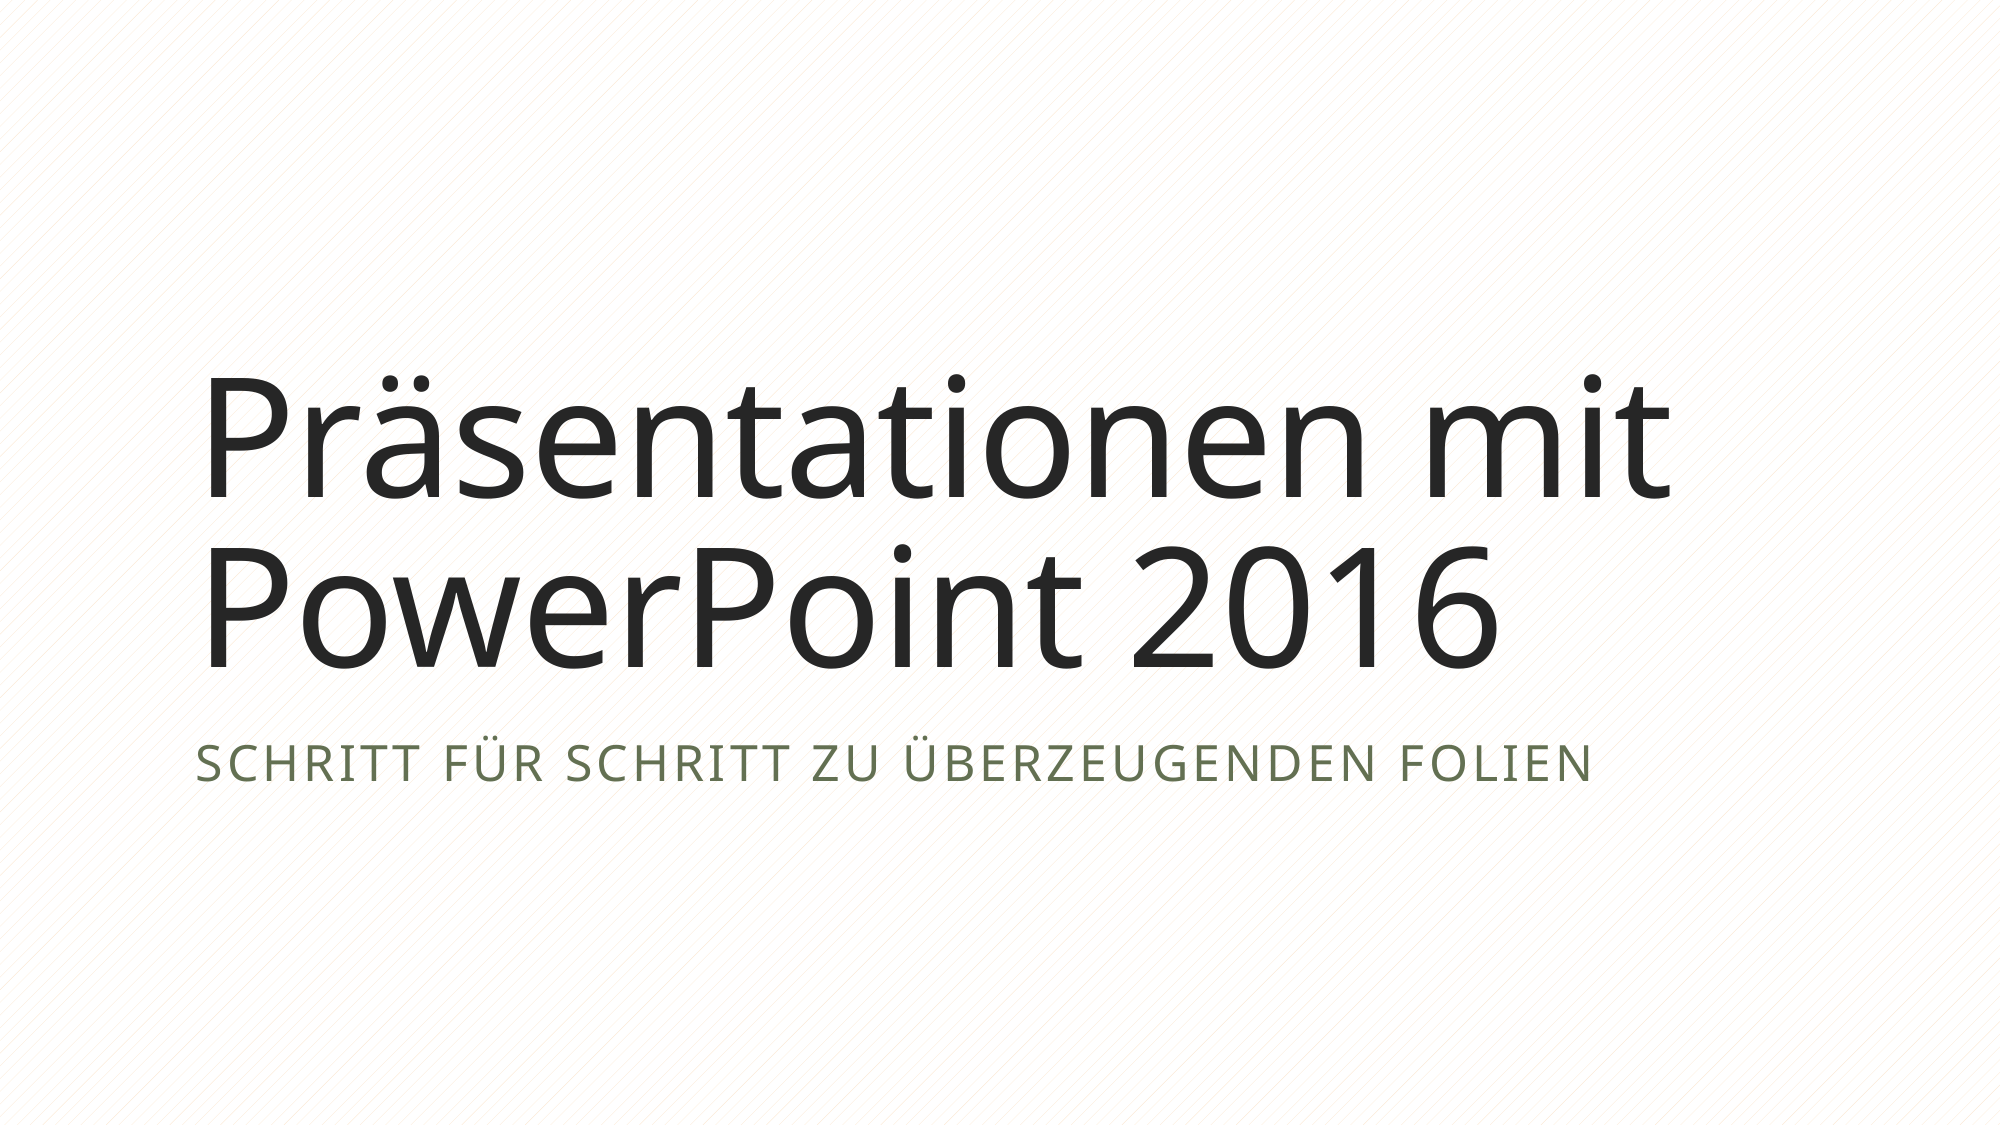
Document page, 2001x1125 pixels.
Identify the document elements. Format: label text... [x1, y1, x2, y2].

subtitle Schritt für Schritt zu überzeugenden Folien [180, 730, 1831, 919]
title Präsentationen mit PowerPoint 2016 [180, 124, 1830, 710]
